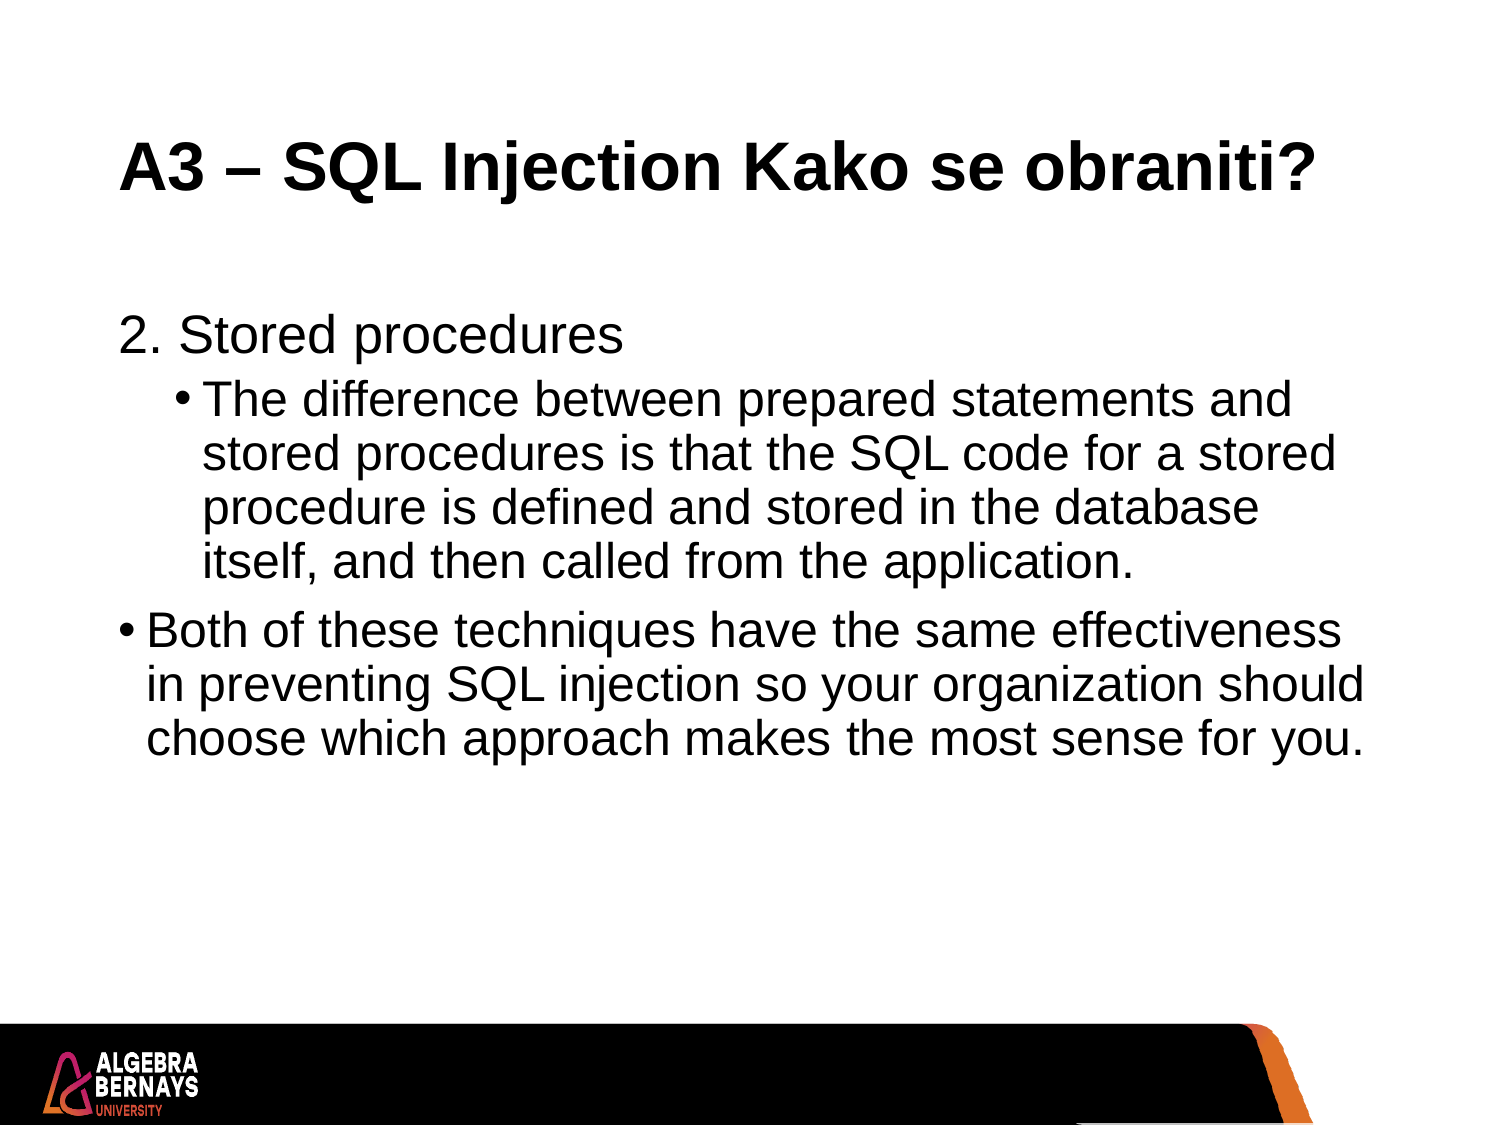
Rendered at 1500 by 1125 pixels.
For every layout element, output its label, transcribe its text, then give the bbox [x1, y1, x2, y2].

list 2. Stored procedures The difference between prepared statements and stored procedures is that the SQL code for a stored procedure is defined and stored in the database itself, and then called from the application. Both of these techniques have the same effectiveness in preventing SQL injection so your organization should choose which approach makes the most sense for you. [103, 299, 1397, 1014]
picture [0, 1023, 1468, 1125]
title A3 – SQL Injection Kako se obraniti? [103, 59, 1397, 278]
